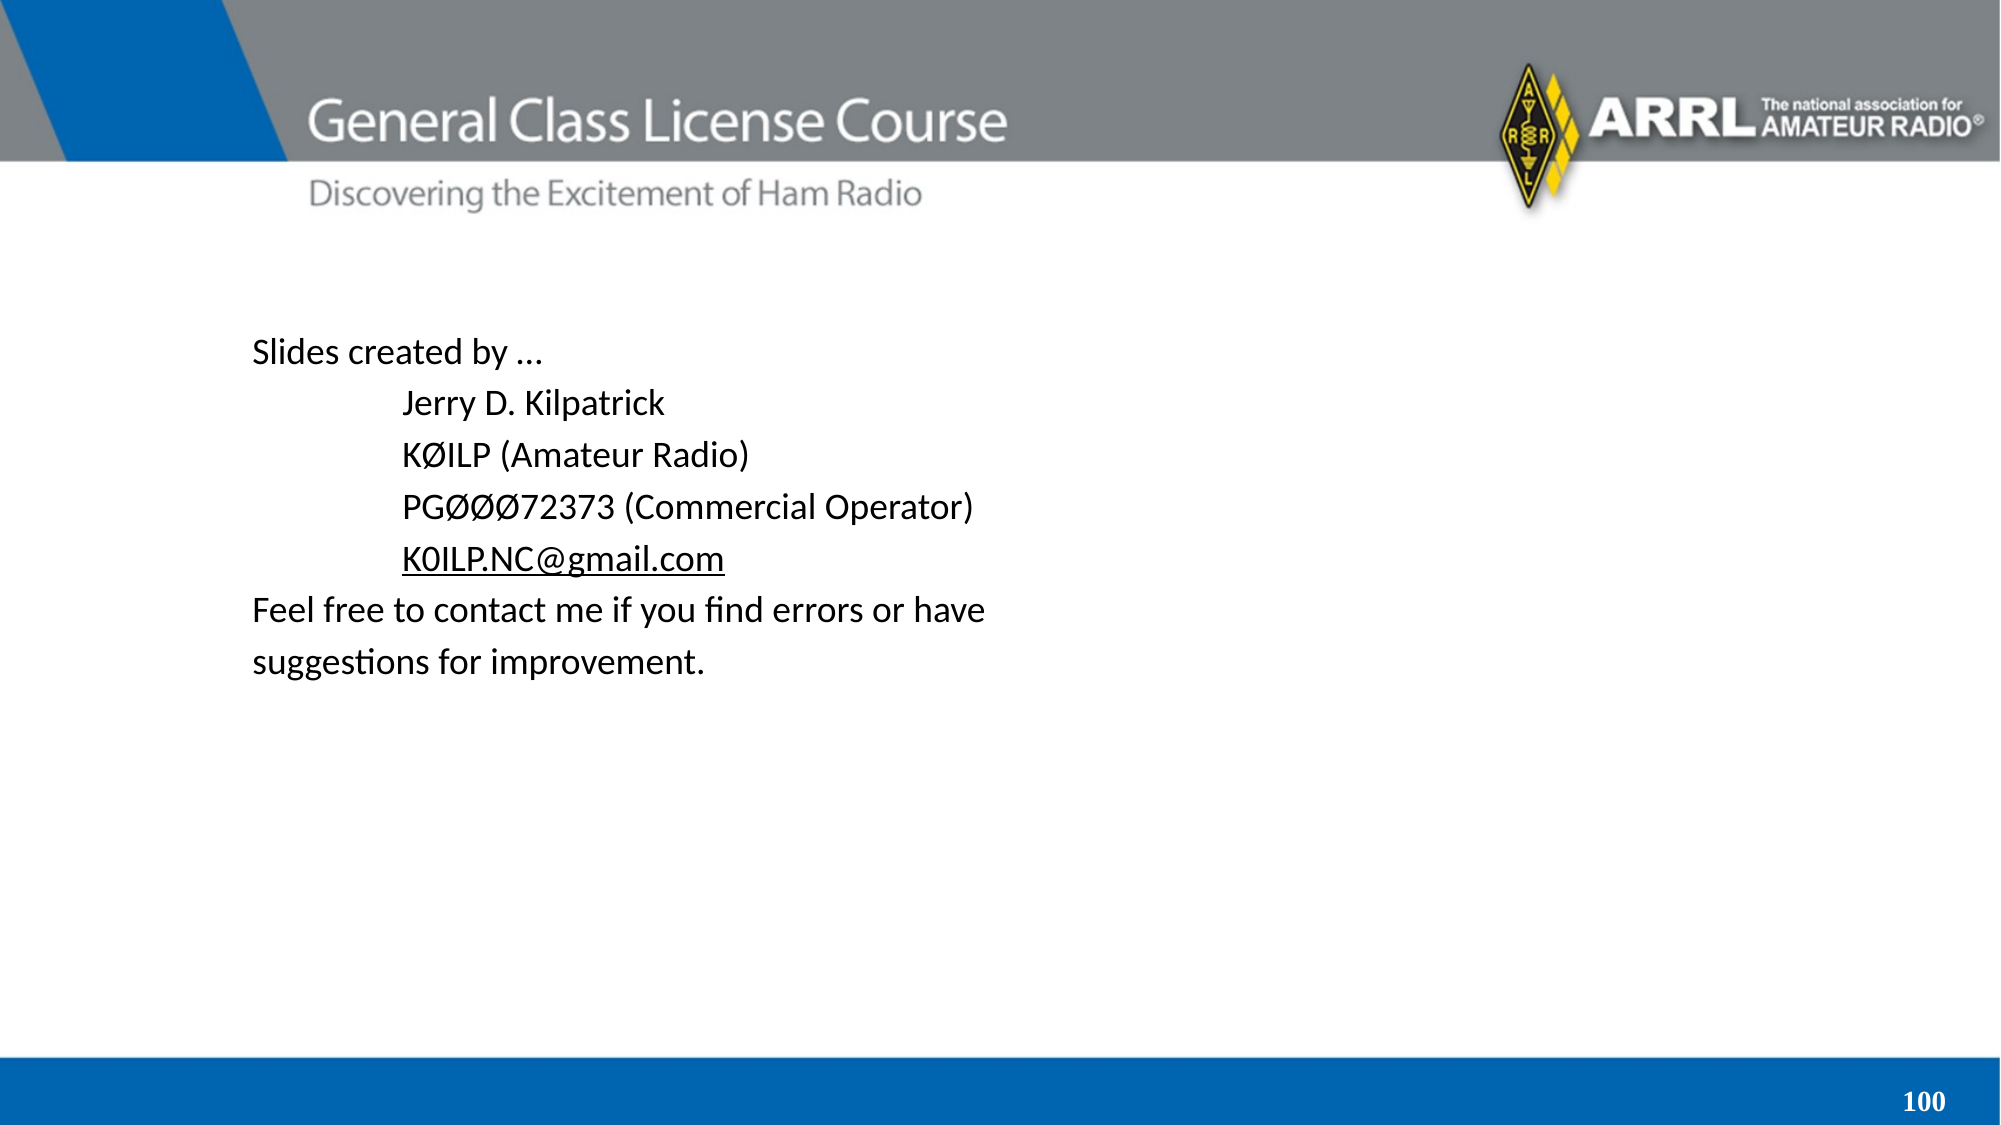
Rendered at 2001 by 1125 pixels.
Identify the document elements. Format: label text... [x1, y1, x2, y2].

text_box Slides created by … Jerry D. Kilpatrick KØILP (Amateur Radio) PGØØØ72373 (Commercial Operator) K0ILP.NC@gmail.com Feel free to contact me if you find errors or have suggestions for improvement. [237, 312, 1088, 690]
picture [0, 0, 2001, 1125]
